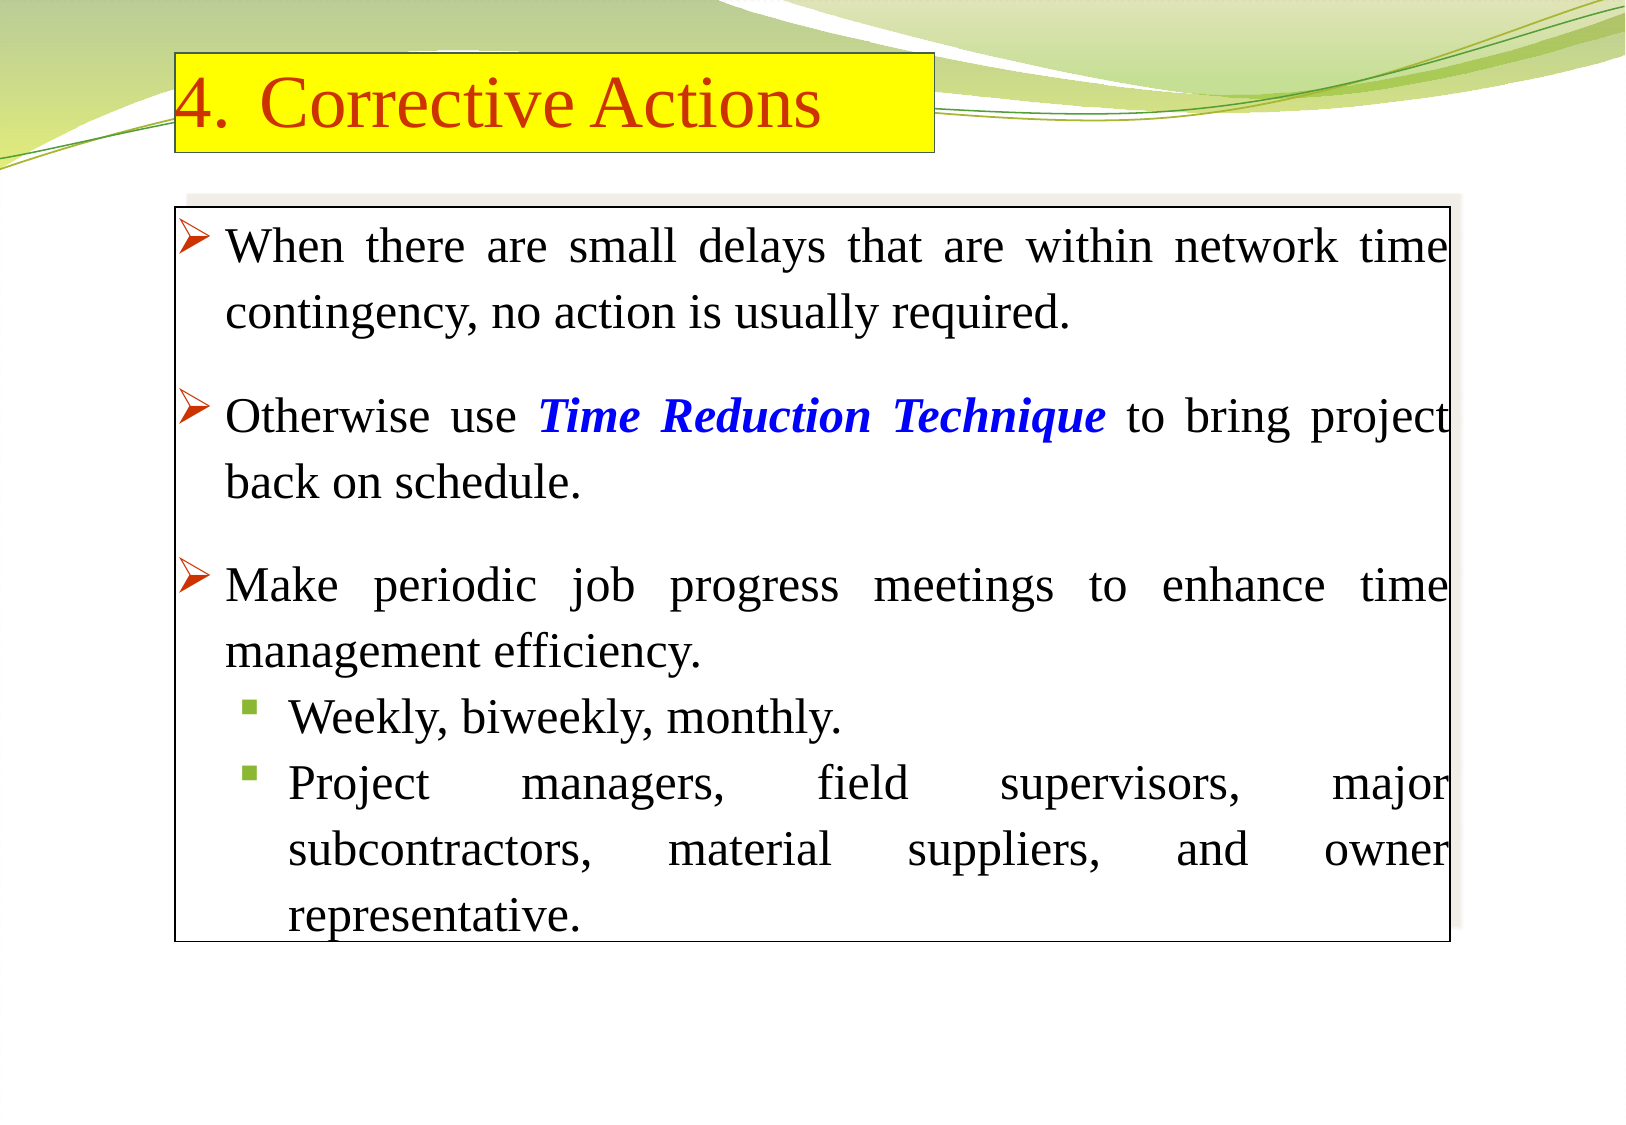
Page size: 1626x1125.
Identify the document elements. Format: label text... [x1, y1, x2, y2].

text_box When there are small delays that are within network time contingency, no action is usually required. Otherwise use Time Reduction Technique to bring project back on schedule. Make periodic job progress meetings to enhance time management efficiency. Weekly, biweekly, monthly. Project managers, field supervisors, major subcontractors, material suppliers, and owner representative. [174, 206, 1450, 942]
text_box Corrective Actions [174, 52, 935, 153]
